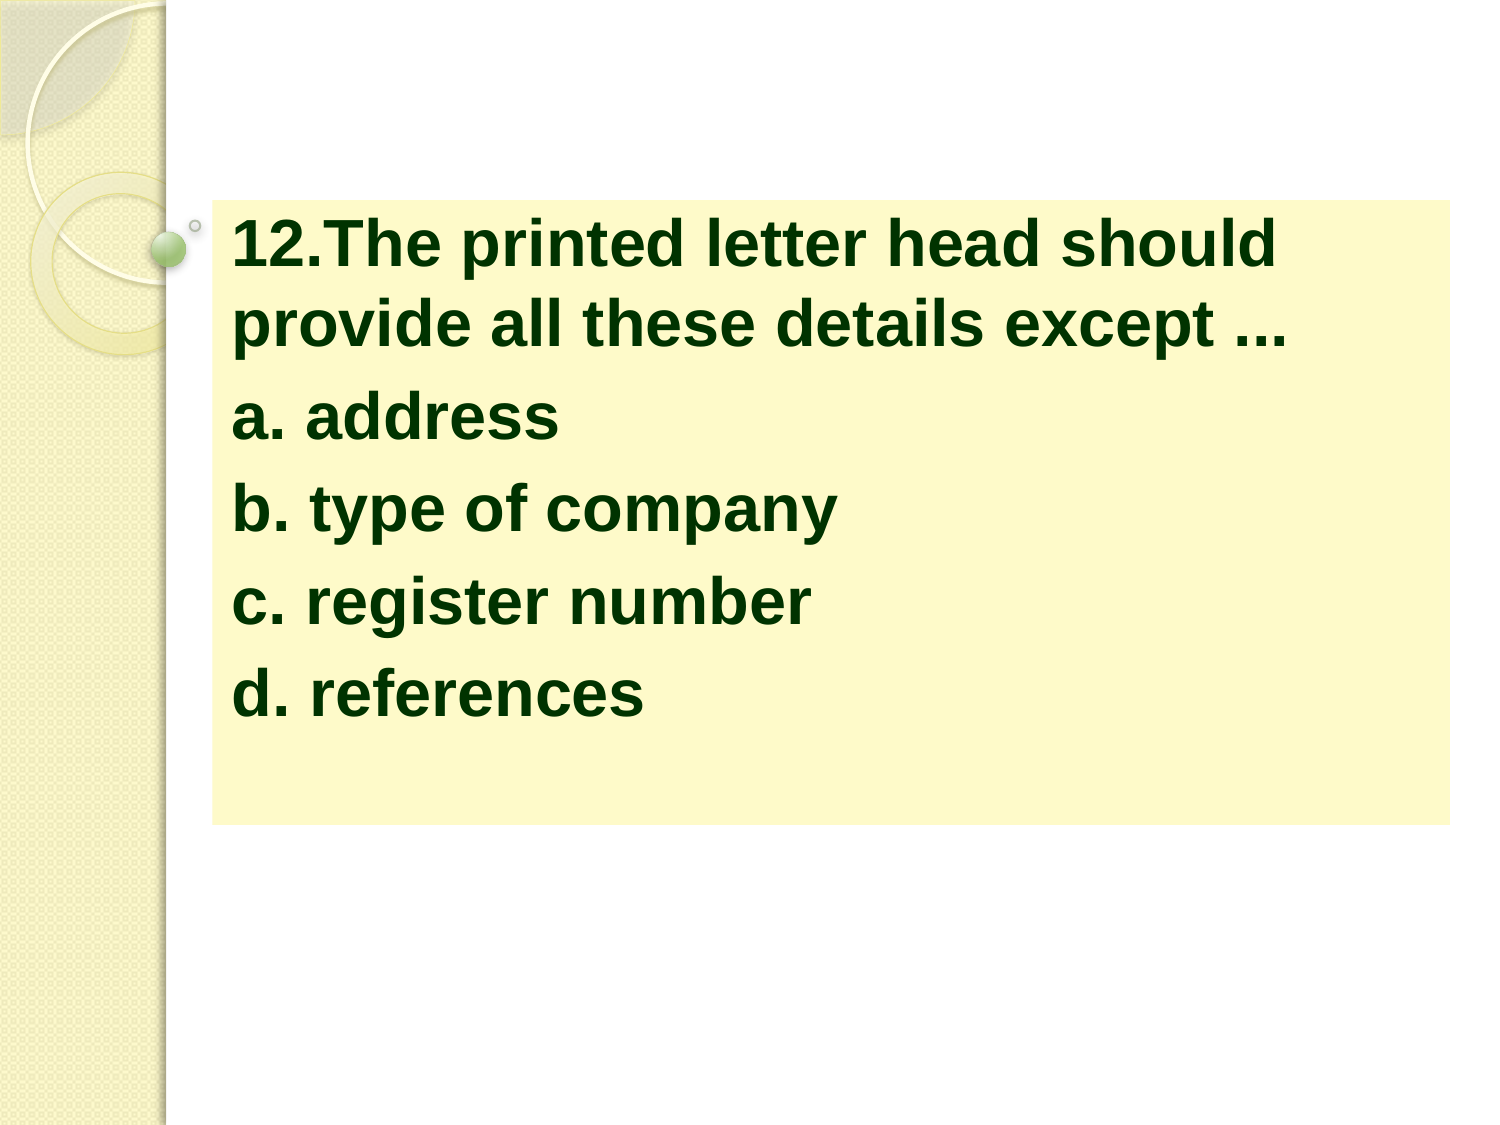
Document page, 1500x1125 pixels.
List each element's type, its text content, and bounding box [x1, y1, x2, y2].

subtitle 12.The printed letter head should provide all these details except ... a. address b. type of company c. register number d. references [212, 200, 1450, 825]
